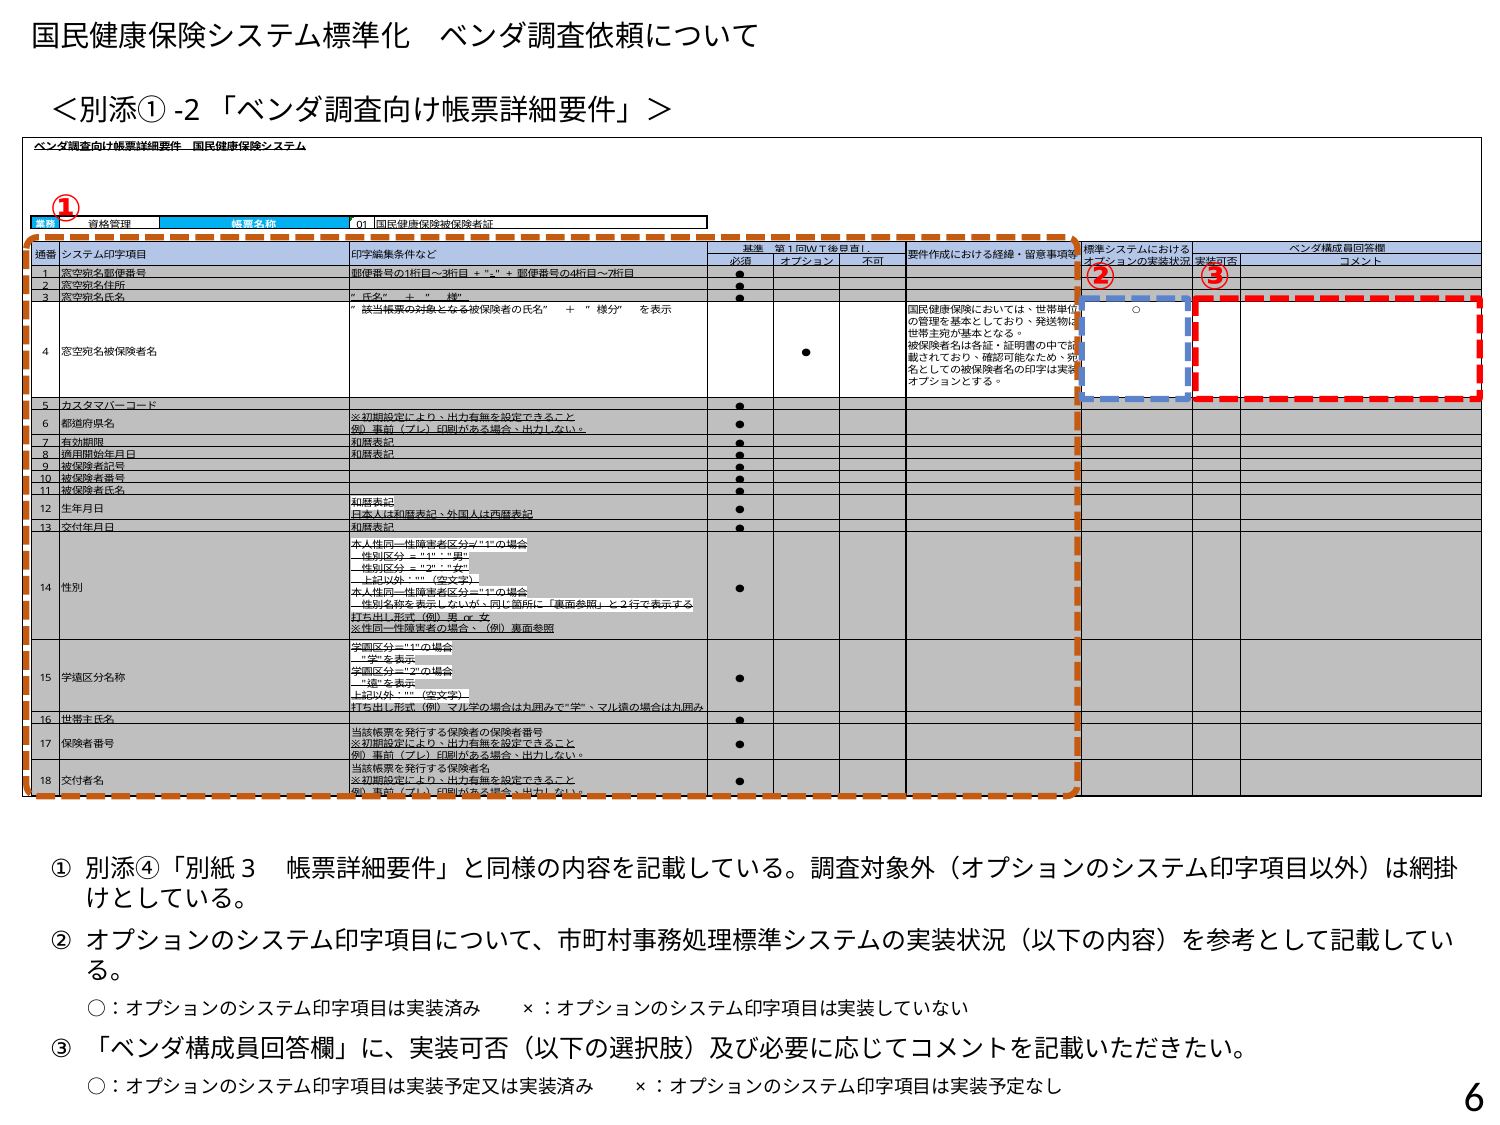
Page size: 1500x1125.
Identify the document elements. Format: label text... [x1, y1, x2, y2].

slide_number 6 [1149, 1065, 1500, 1125]
text_box 国民健康保険システム標準化 ベンダ調査依頼について [16, 2, 1440, 96]
picture [22, 136, 1482, 797]
text_box 別添④「別紙3 帳票詳細要件」と同様の内容を記載している。調査対象外（オプションのシステム印字項目以外）は網掛けとしている。 オプションのシステム印字項目について、市町村事務処理標準システムの実装状況（以下の内容）を参考として記載している。 ○：オプションのシステム印字項目は実装済み ×：オプションのシステム印字項目は実装していない 「ベンダ構成員回答欄」に、実装可否（以下の選択肢）及び必要に応じてコメントを記載いただきたい。 ○：オプションのシステム印字項目は実装予定又は実装済み ×：オプションのシステム印字項目は実装予定なし [35, 837, 1480, 1060]
text_box ＜別添①-2「ベンダ調査向け帳票詳細要件」＞ [35, 76, 1458, 131]
